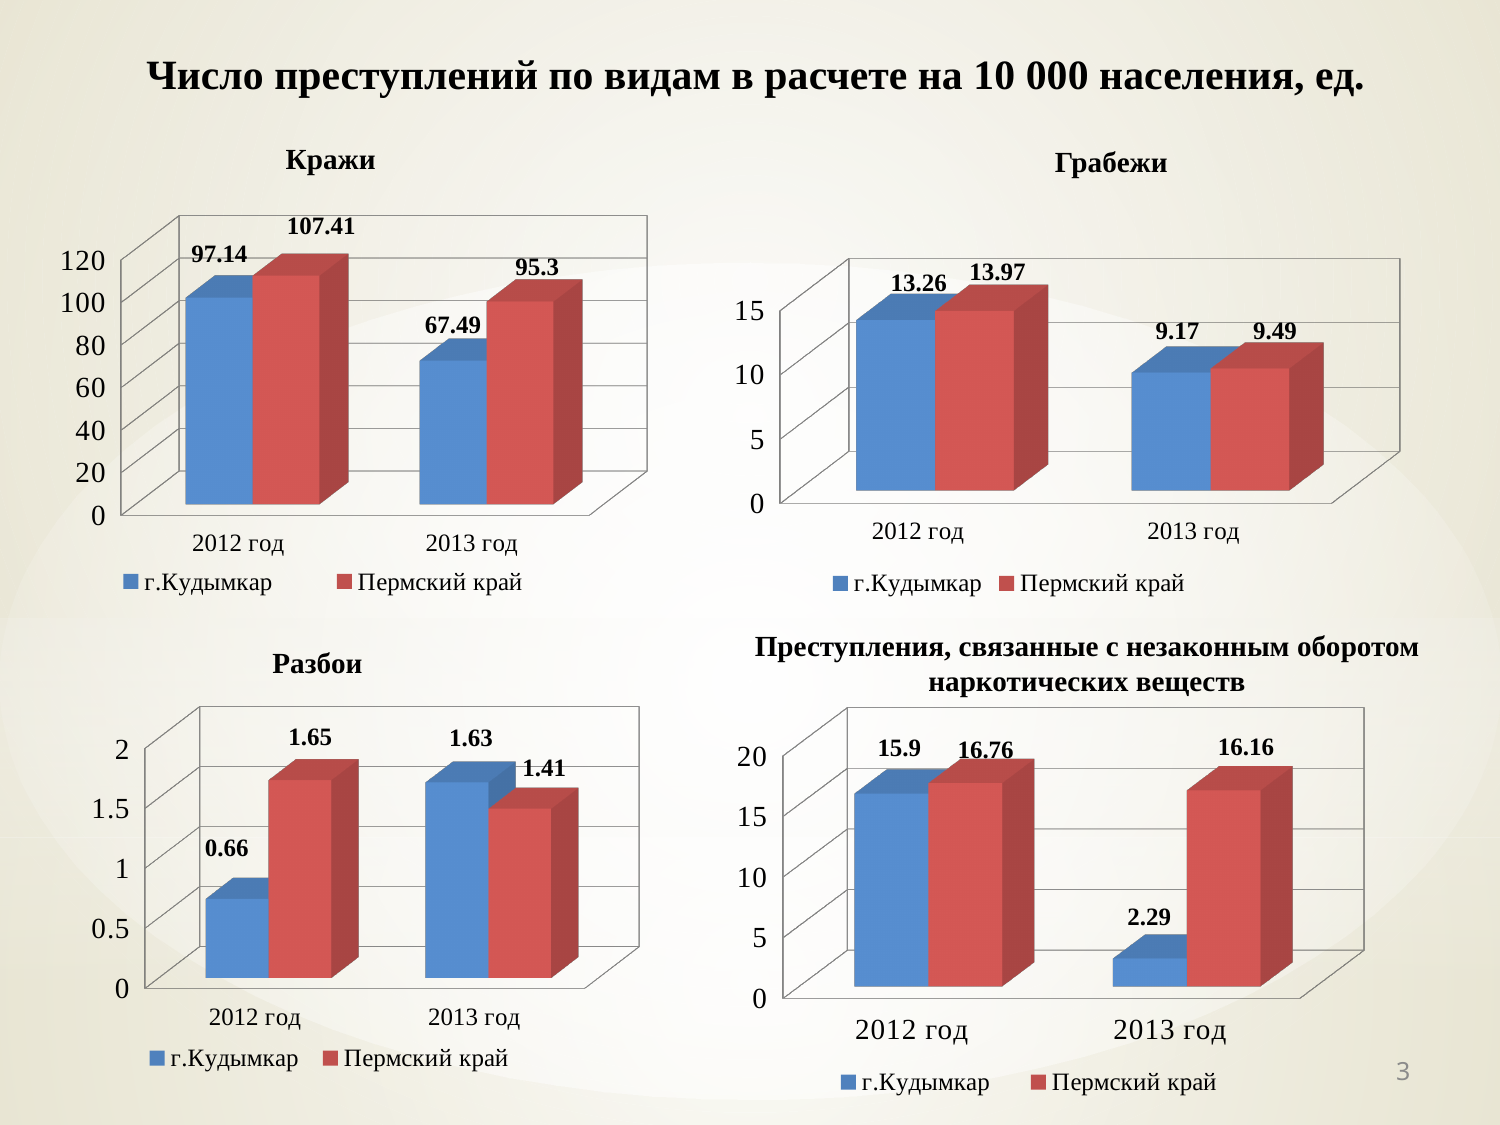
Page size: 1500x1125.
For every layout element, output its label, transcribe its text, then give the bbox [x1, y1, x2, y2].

text_box Преступления, связанные с незаконным оборотом наркотических веществ [714, 619, 1460, 705]
text_box Грабежи [950, 135, 1273, 186]
text_box Число преступлений по видам в расчете на 10 000 населения, ед. [123, 40, 1388, 106]
chart [726, 231, 1461, 617]
chart [64, 679, 707, 1093]
chart [714, 680, 1451, 1118]
text_box Кражи [135, 132, 526, 183]
text_box Разбои [257, 660, 378, 677]
chart [29, 193, 703, 651]
